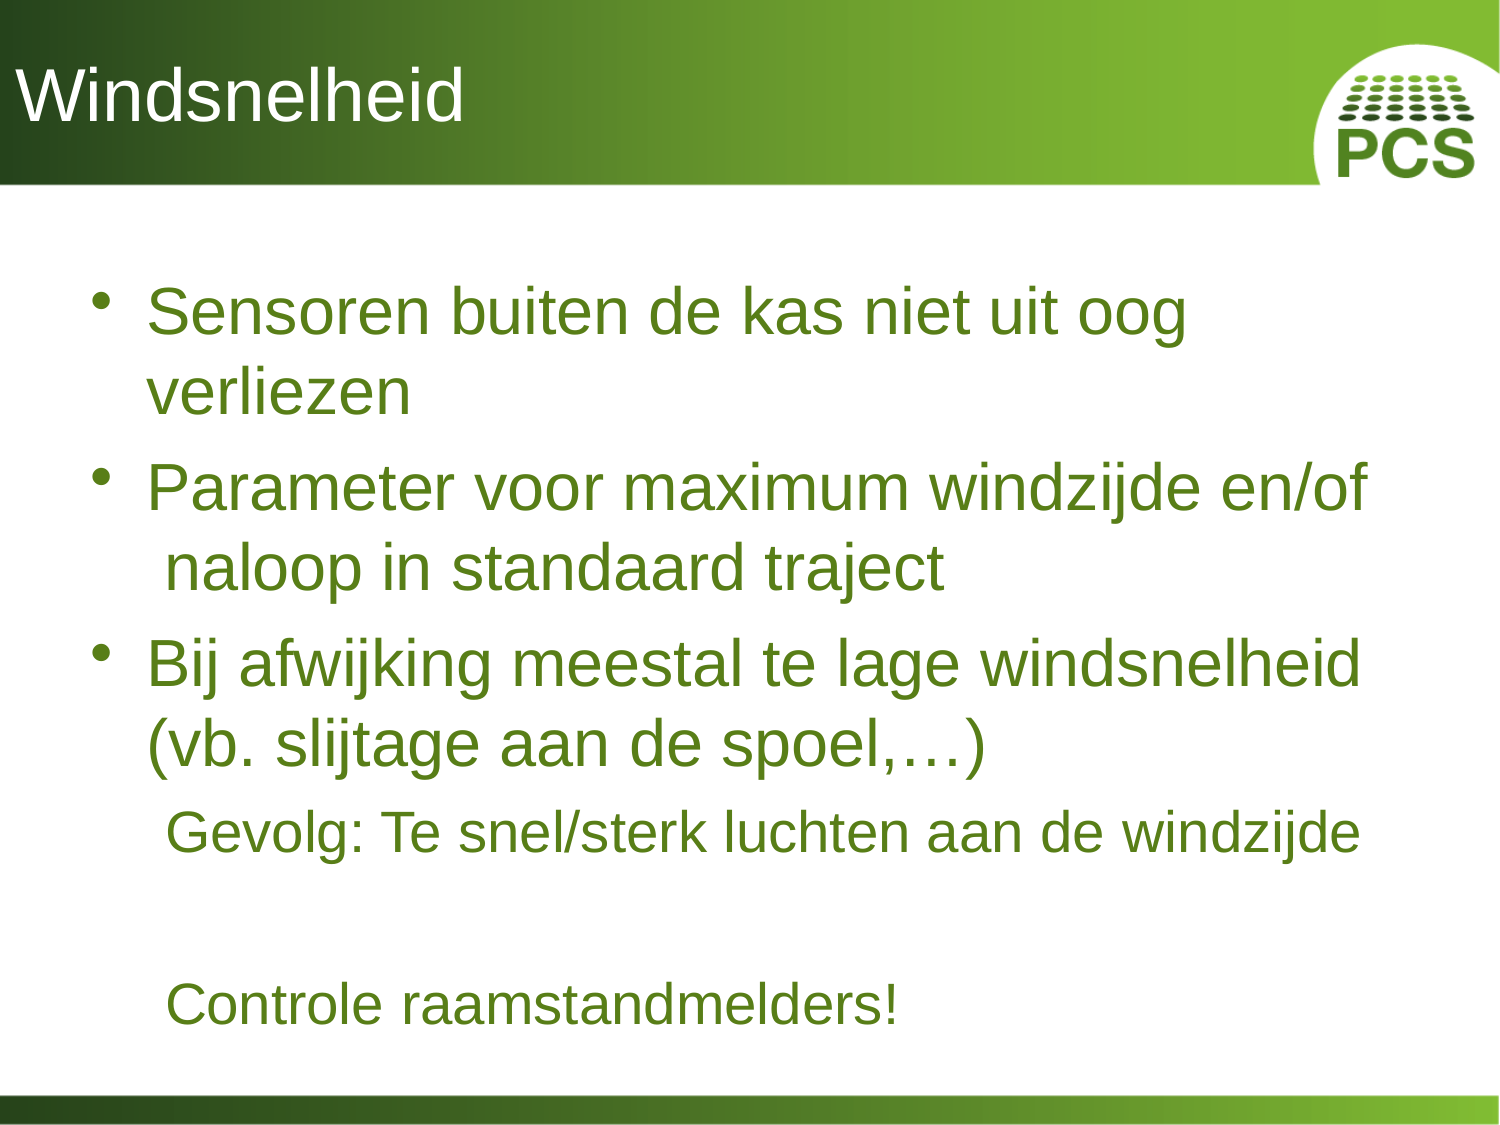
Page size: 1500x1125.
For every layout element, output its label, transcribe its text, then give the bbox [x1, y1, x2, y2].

title Windsnelheid [12, 44, 468, 235]
text_box Sensoren buiten de kas niet uit oog verliezen Parameter voor maximum windzijde en/of naloop in standaard traject Bij afwijking meestal te lage windsnelheid (vb. slijtage aan de spoel,…) Gevolg: Te snel/sterk luchten aan de windzijde Controle raamstandmelders! [87, 265, 1375, 1037]
picture [0, 0, 1500, 1125]
